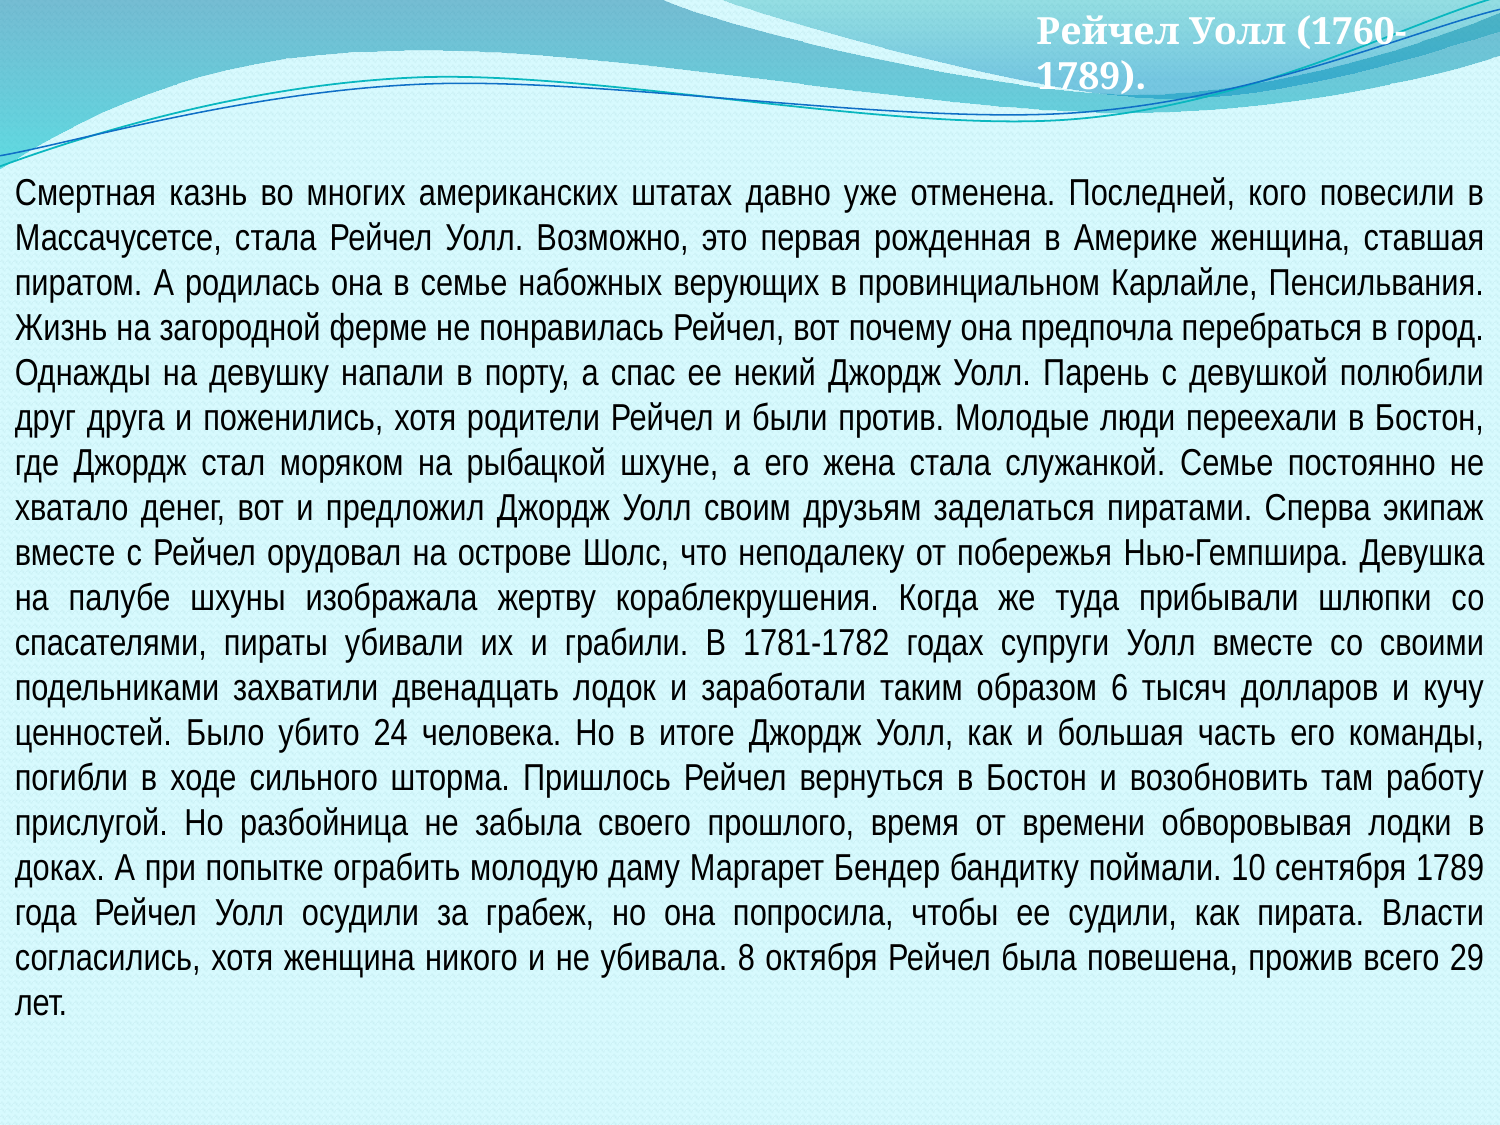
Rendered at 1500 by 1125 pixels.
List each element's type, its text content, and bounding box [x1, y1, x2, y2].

text_box Рейчел Уолл (1760-1789). [1021, 0, 1500, 105]
text_box Смертная казнь во многих американских штатах давно уже отменена. Последней, кого повесили в Массачусетсе, стала Рейчел Уолл. Возможно, это первая рожденная в Америке женщина, ставшая пиратом. А родилась она в семье набожных верующих в провинциальном Карлайле, Пенсильвания. Жизнь на загородной ферме не понравилась Рейчел, вот почему она предпочла перебраться в город. Однажды на девушку напали в порту, а спас ее некий Джордж Уолл. Парень с девушкой полюбили друг друга и поженились, хотя родители Рейчел и были против. Молодые люди переехали в Бостон, где Джордж стал моряком на рыбацкой шхуне, а его жена стала служанкой. Семье постоянно не хватало денег, вот и предложил Джордж Уолл своим друзьям заделаться пиратами. Сперва экипаж вместе с Рейчел орудовал на острове Шолс, что неподалеку от побережья Нью-Гемпшира. Девушка на палубе шхуны изображала жертву кораблекрушения. Когда же туда прибывали шлюпки со спасателями, пираты убивали их и грабили. В 1781-1782 годах супруги Уолл вместе со своими подельниками захватили двенадцать лодок и заработали таким образом 6 тысяч долларов и кучу ценностей. Было убито 24 человека. Но в итоге Джордж Уолл, как и большая часть его команды, погибли в ходе сильного шторма. Пришлось Рейчел вернуться в Бостон и возобновить там работу прислугой. Но разбойница не забыла своего прошлого, время от времени обворовывая лодки в доках. А при попытке ограбить молодую даму Маргарет Бендер бандитку поймали. 10 сентября 1789 года Рейчел Уолл осудили за грабеж, но она попросила, чтобы ее судили, как пирата. Власти согласились, хотя женщина никого и не убивала. 8 октября Рейчел была повешена, прожив всего 29 лет. [0, 160, 1500, 1076]
